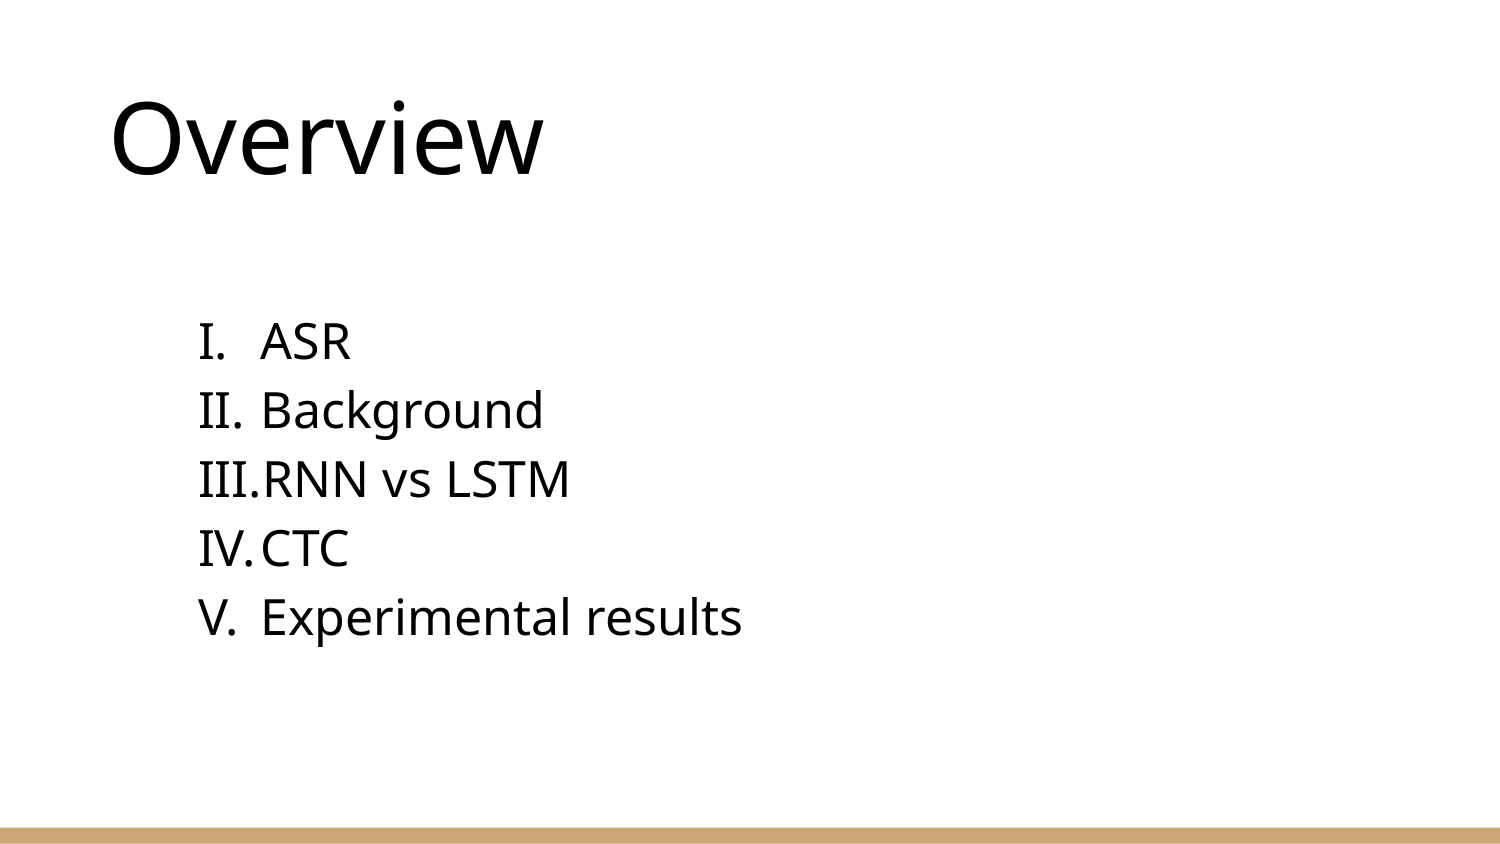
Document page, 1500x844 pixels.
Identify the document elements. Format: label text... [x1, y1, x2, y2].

list ASR Background RNN vs LSTM CTC Experimental results [170, 285, 1449, 754]
title Overview [93, 93, 1373, 210]
